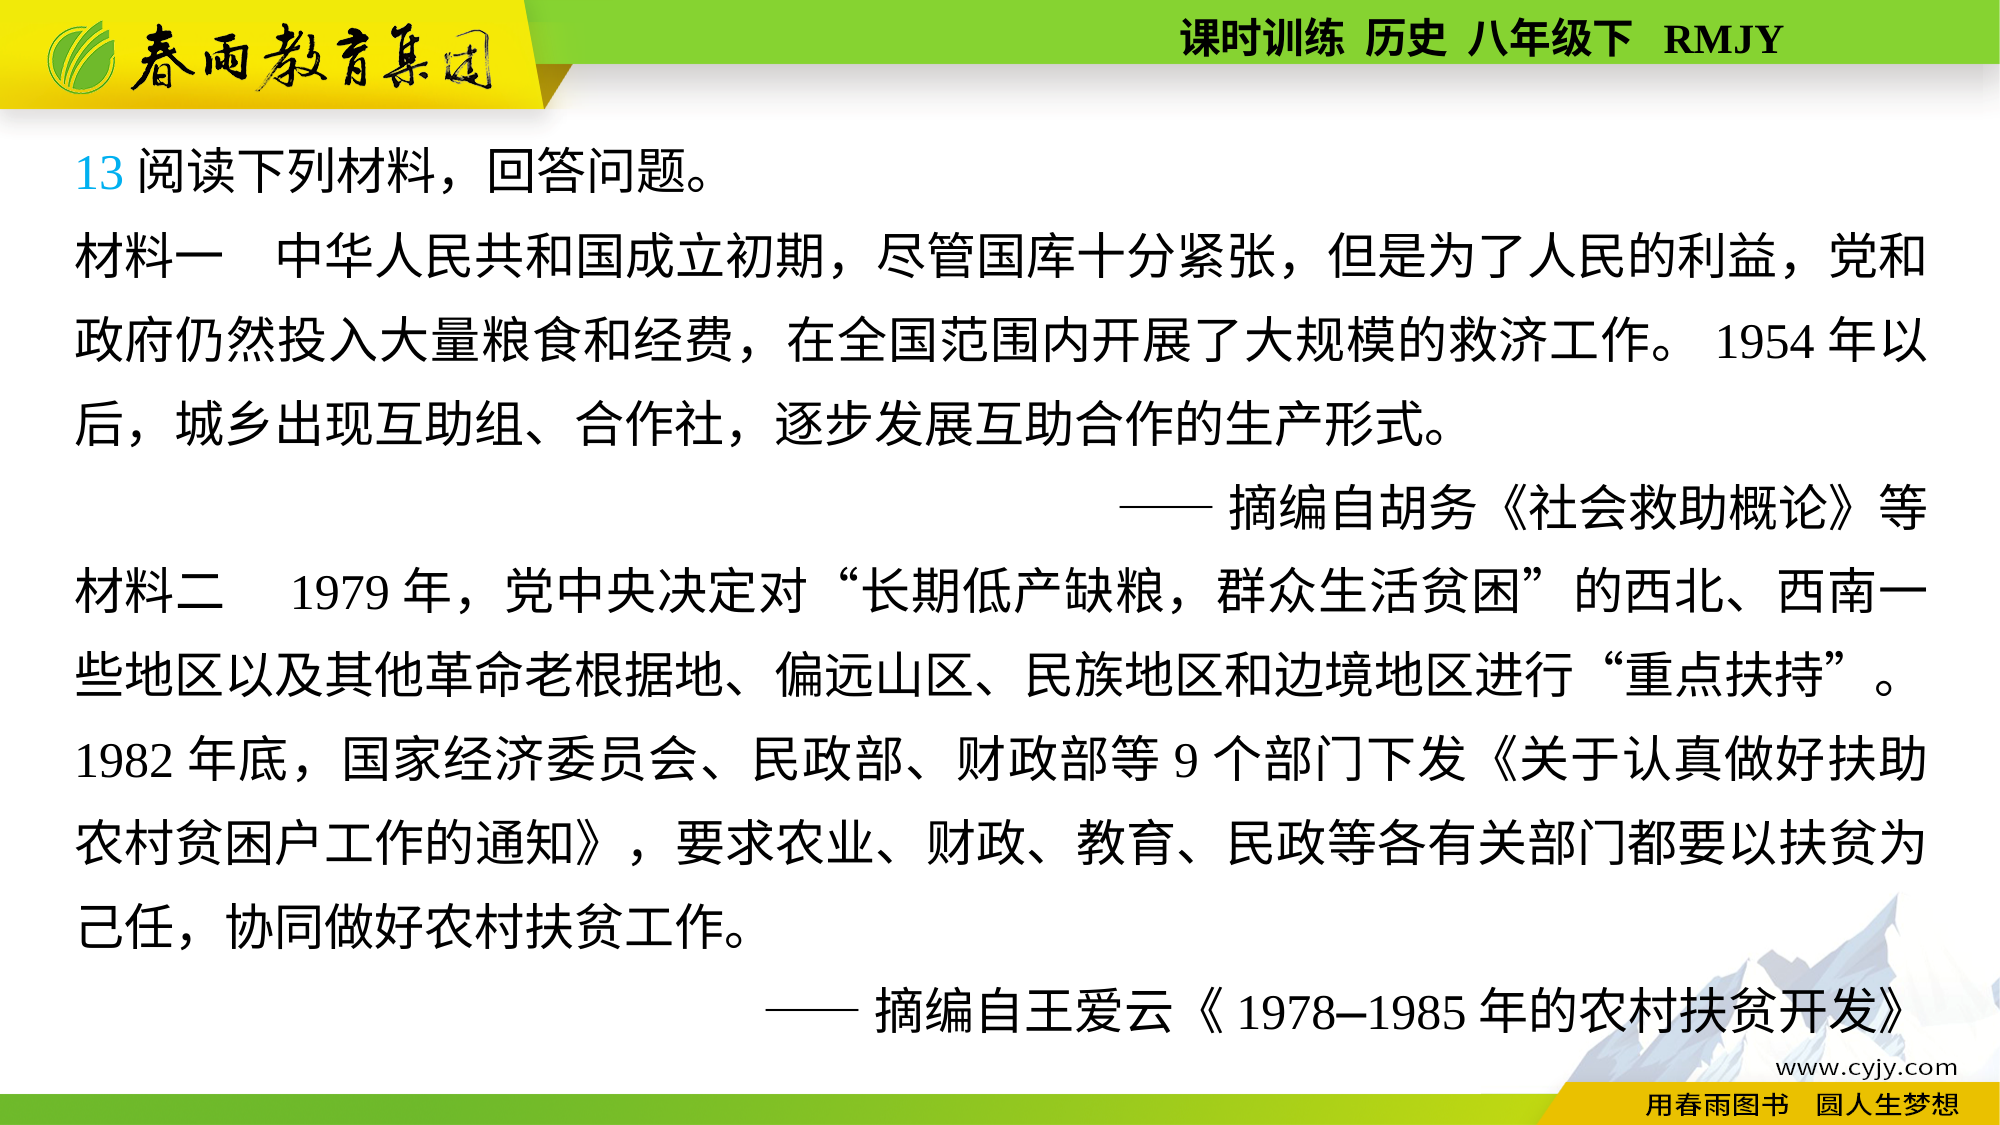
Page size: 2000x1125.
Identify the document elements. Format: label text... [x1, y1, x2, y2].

list 13阅读下列材料，回答问题。 材料一 中华人民共和国成立初期，尽管国库十分紧张，但是为了人民的利益，党和政府仍然投入大量粮食和经费，在全国范围内开展了大规模的救济工作。1954年以后，城乡出现互助组、合作社，逐步发展互助合作的生产形式。 ——摘编自胡务《社会救助概论》等 材料二 1979年，党中央决定对“长期低产缺粮，群众生活贫困”的西北、西南一些地区以及其他革命老根据地、偏远山区、民族地区和边境地区进行“重点扶持”。1982年底，国家经济委员会、民政部、财政部等9个部门下发《关于认真做好扶助农村贫困户工作的通知》，要求农业、财政、教育、民政等各有关部门都要以扶贫为己任，协同做好农村扶贫工作。 ——摘编自王爱云《1978—1985年的农村扶贫开发》 [59, 108, 1944, 1047]
picture [0, 0, 2000, 1125]
